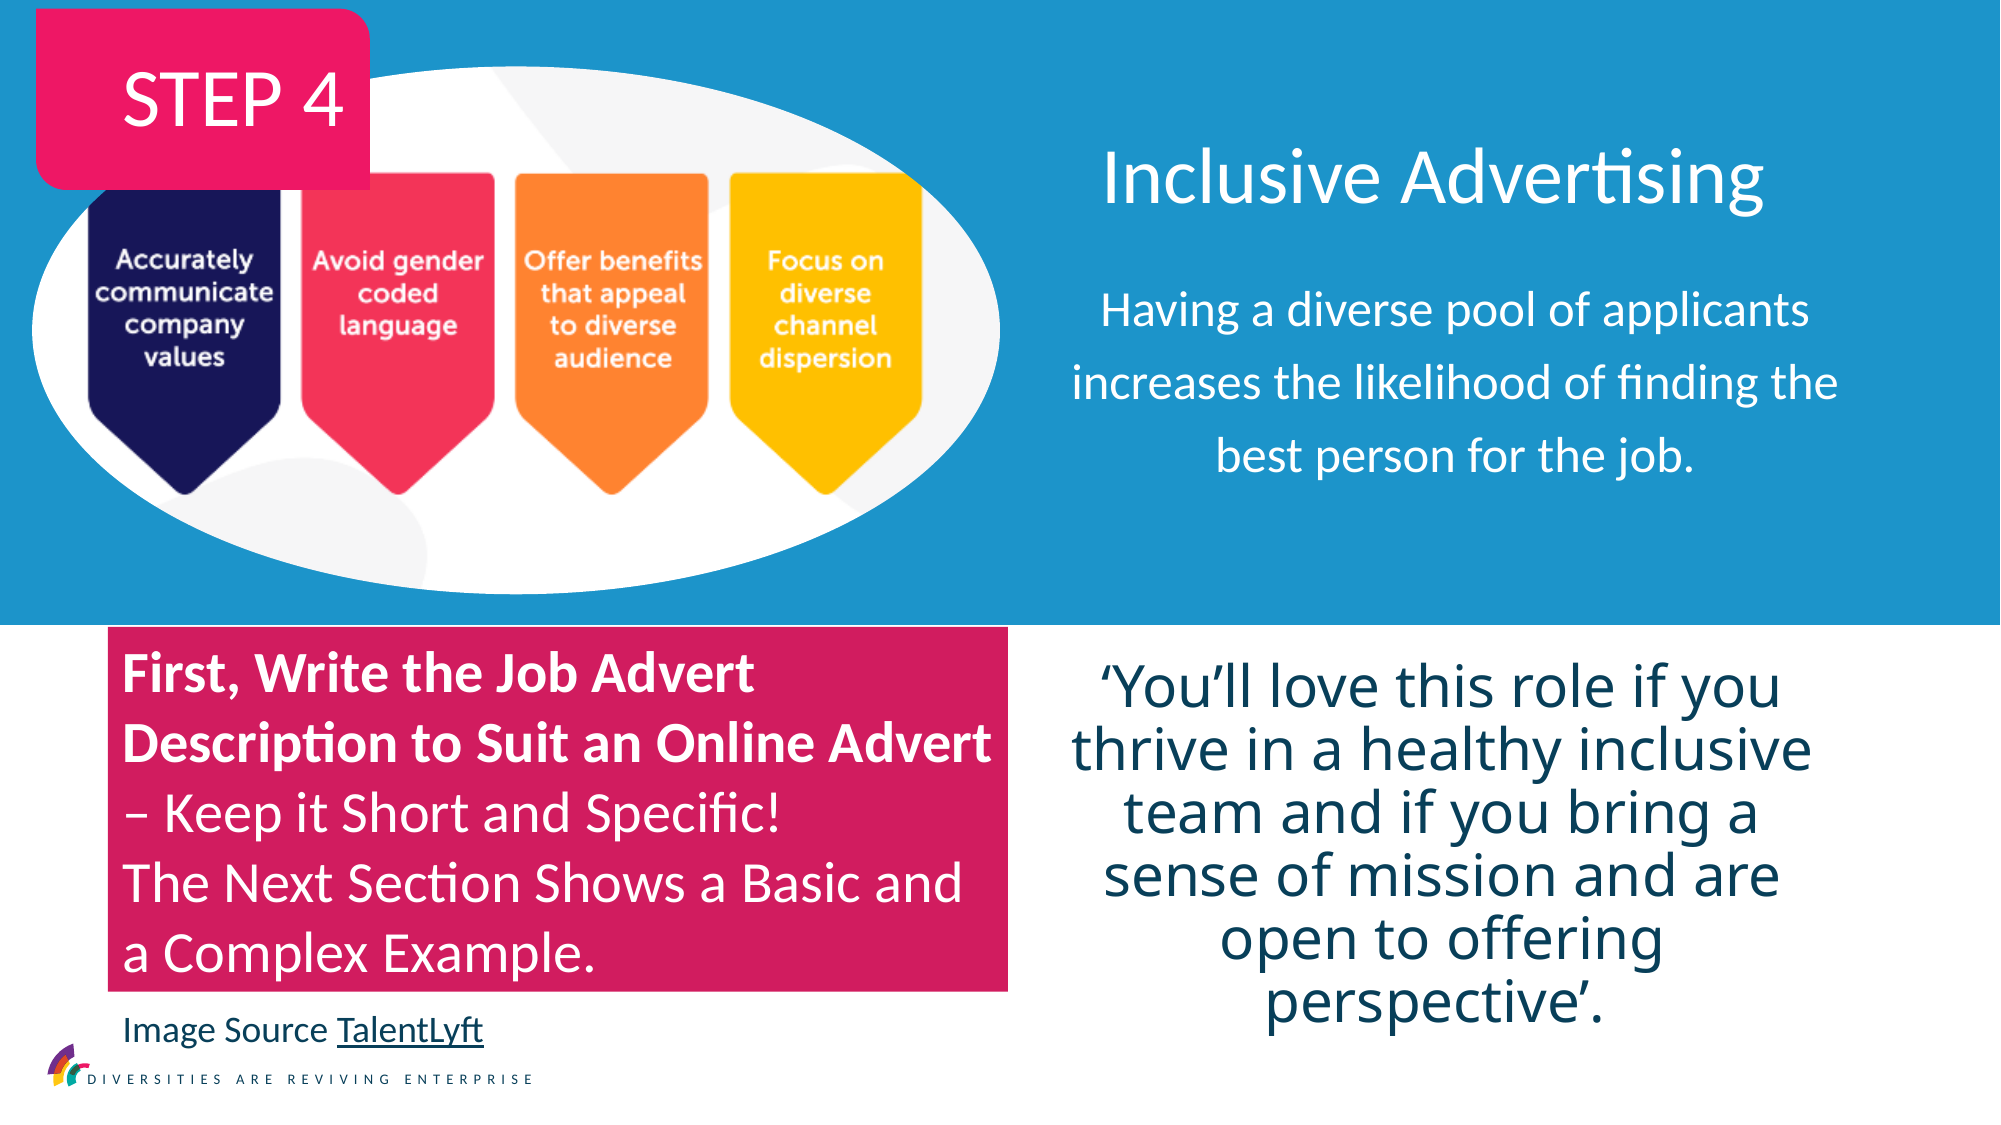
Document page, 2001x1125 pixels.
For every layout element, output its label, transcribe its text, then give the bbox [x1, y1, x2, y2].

picture [32, 66, 1000, 595]
text_box First, Write the Job Advert Description to Suit an Online Advert – Keep it Short and Specific! The Next Section Shows a Basic and a Complex Example. [107, 626, 1008, 992]
text_box Inclusive Advertising [1027, 100, 1857, 256]
list ‘You’ll love this role if you thrive in a healthy inclusive team and if you bring a sense of mission and are open to offering perspective’. [1027, 650, 1857, 715]
text_box [360, 15, 371, 66]
text_box STEP 4 [0, 0, 360, 157]
list Having a diverse pool of applicants increases the likelihood of finding the best person for the job. [1041, 255, 1871, 492]
text_box Image Source TalentLyft [107, 997, 649, 1058]
